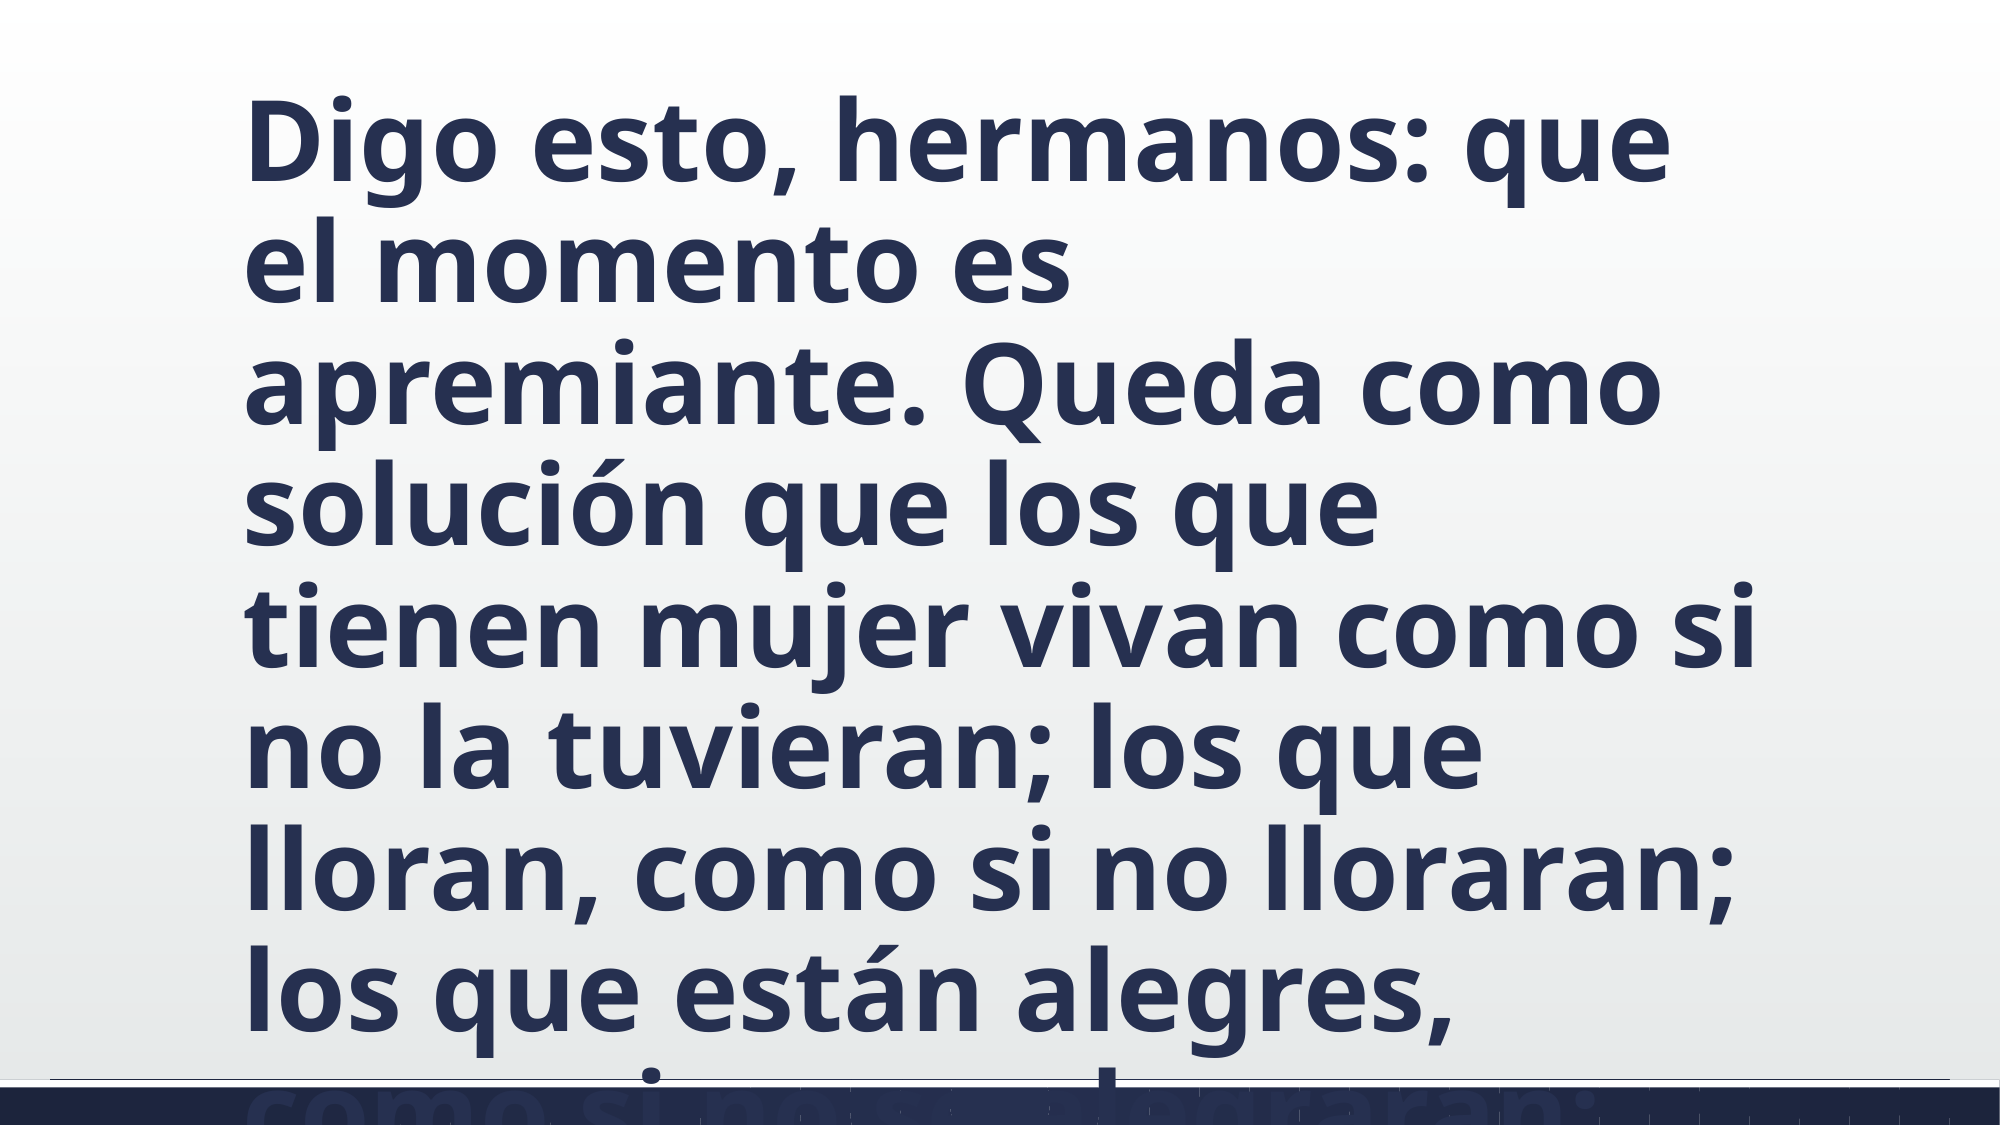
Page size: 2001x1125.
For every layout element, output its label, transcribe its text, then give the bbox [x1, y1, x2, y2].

list Digo esto, hermanos: que el momento es apremiante. Queda como solución que los que tienen mujer vivan como si no la tuvieran; los que lloran, como si no lloraran; los que están alegres, como si no se alegraran; [219, 76, 1780, 990]
